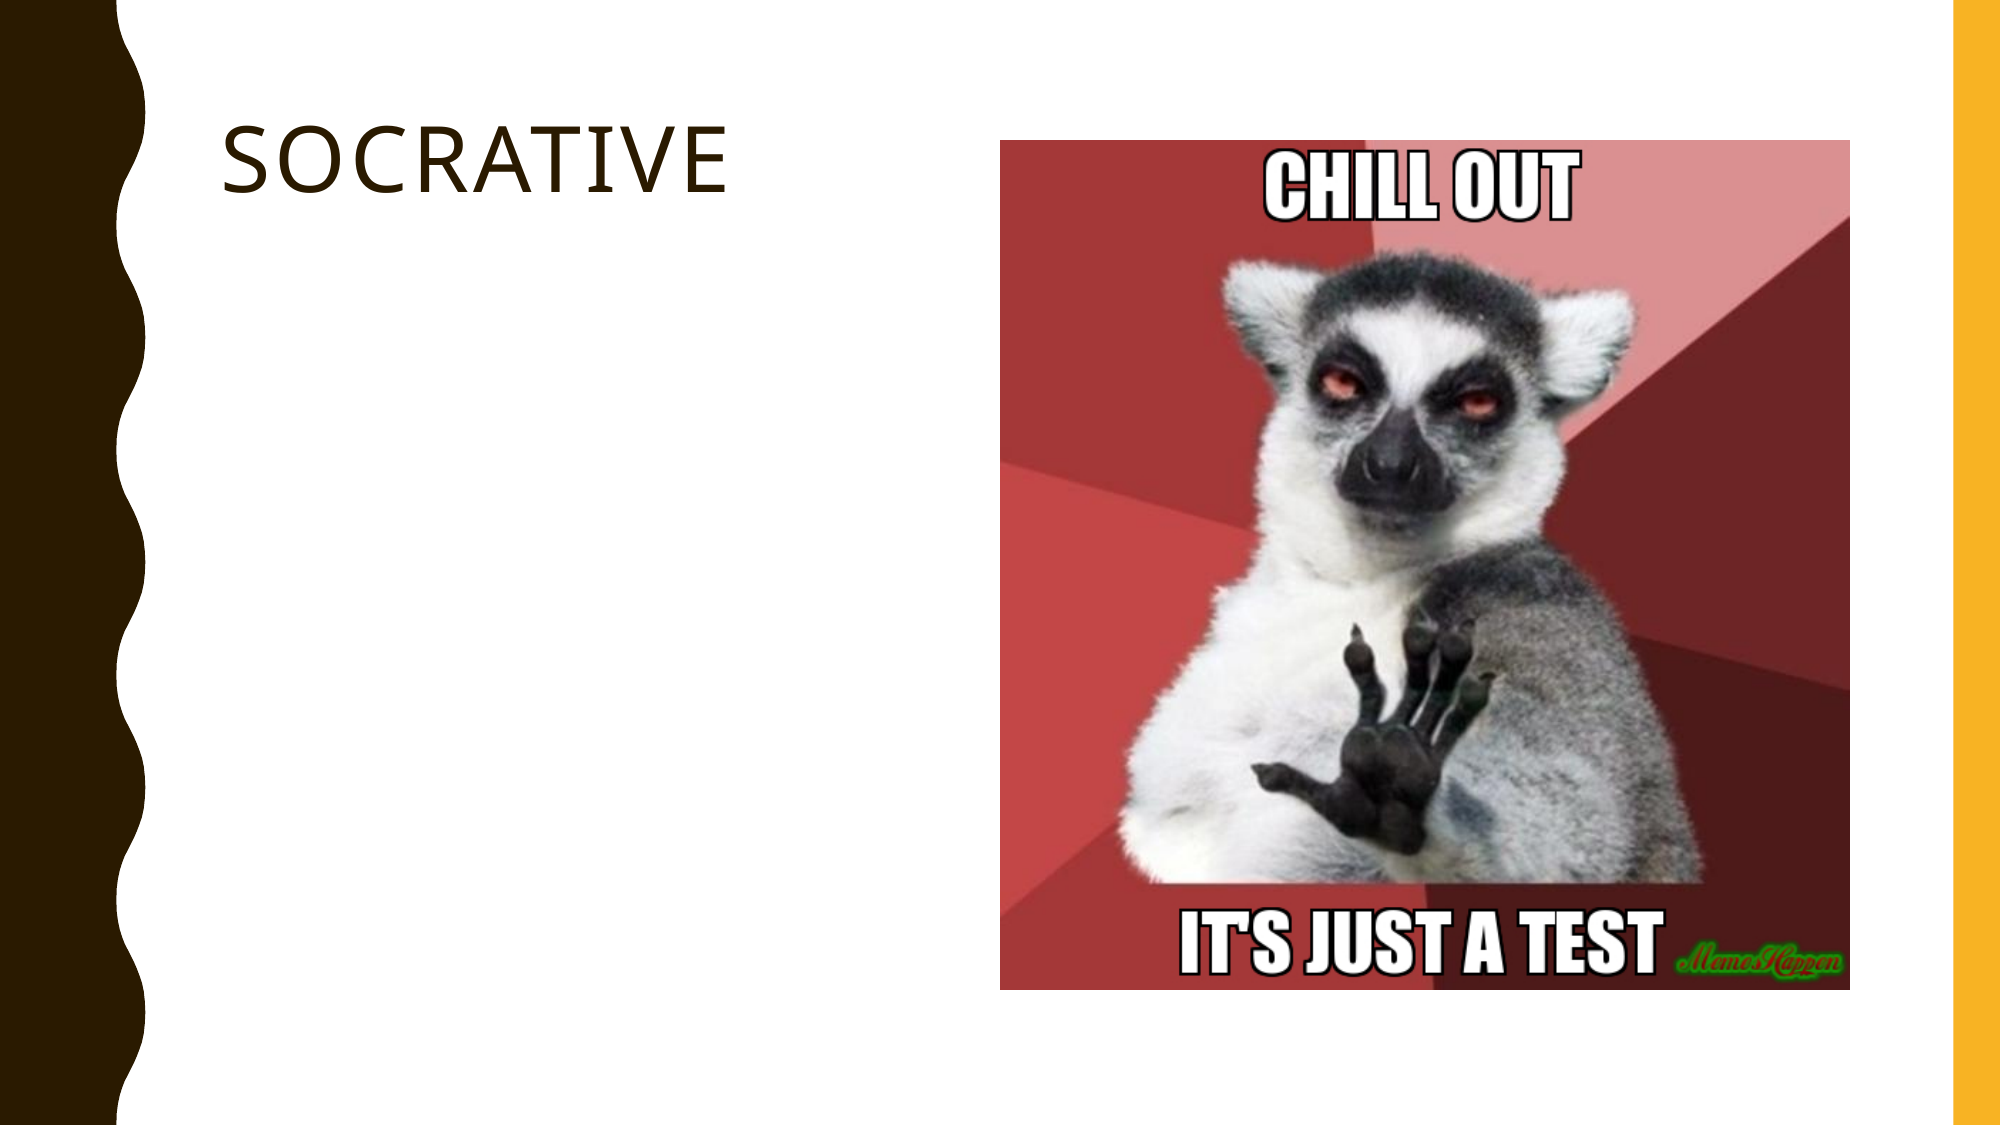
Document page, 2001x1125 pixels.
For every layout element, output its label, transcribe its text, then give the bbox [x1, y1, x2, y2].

title Socrative [205, 105, 921, 323]
picture [1000, 139, 1850, 990]
